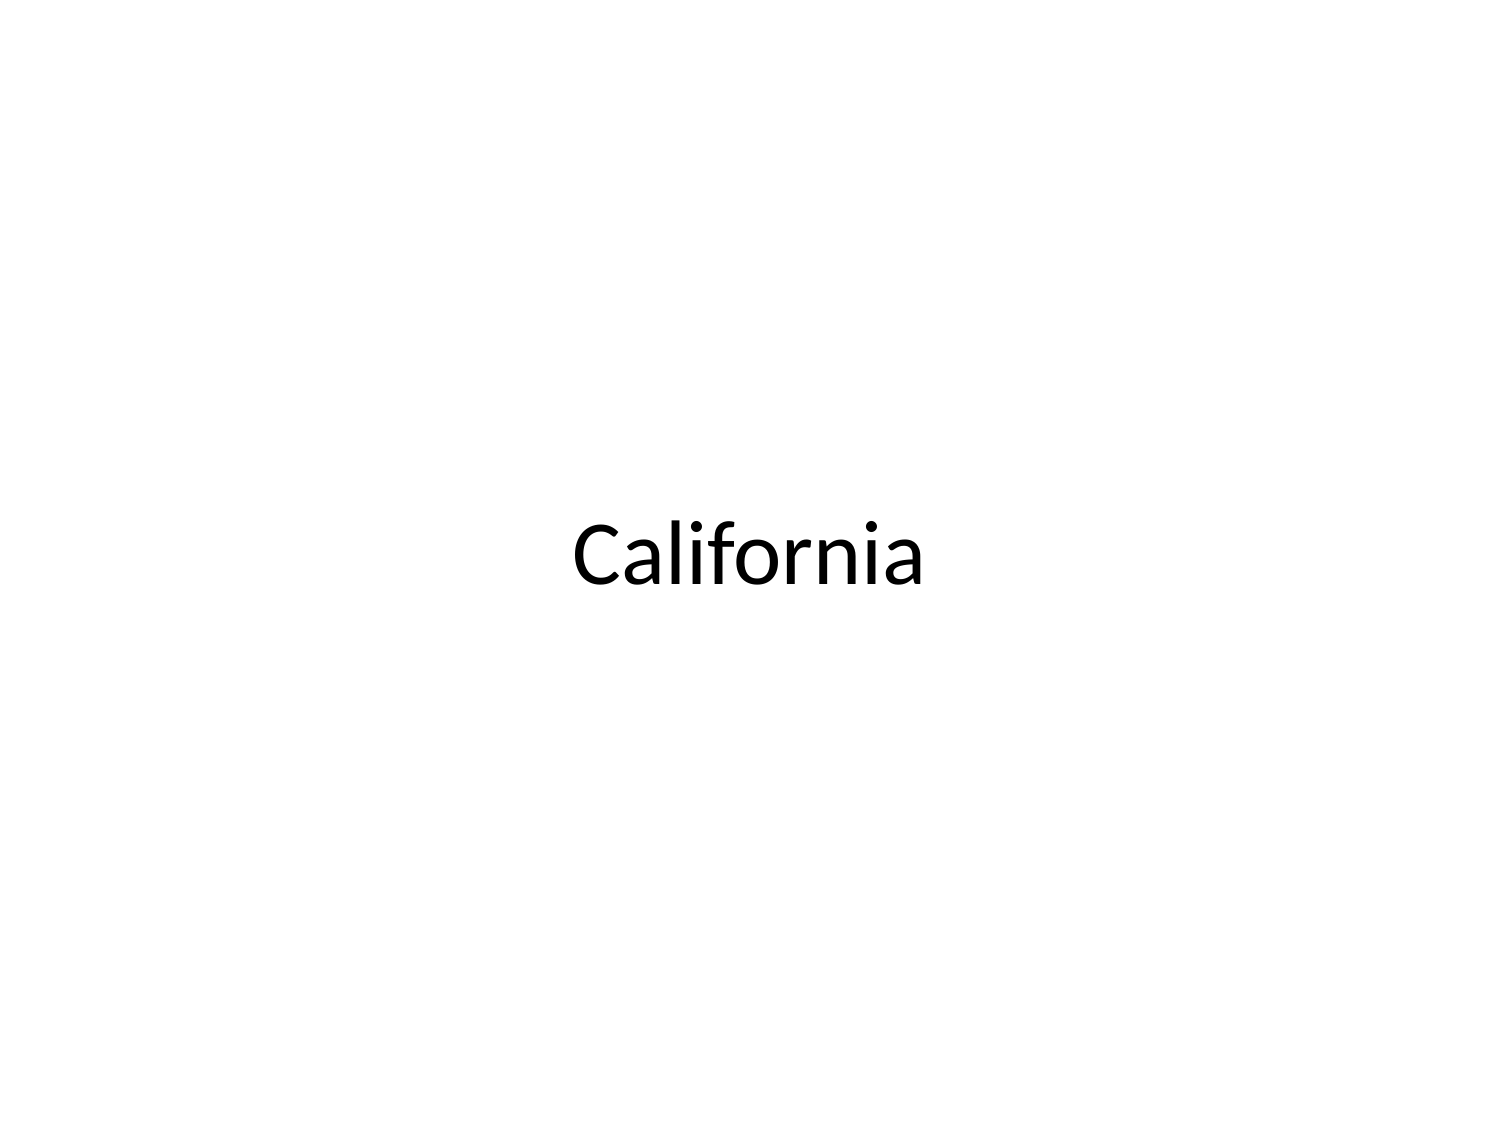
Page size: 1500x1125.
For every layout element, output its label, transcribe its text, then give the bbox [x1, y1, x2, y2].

title California [74, 44, 1426, 1051]
